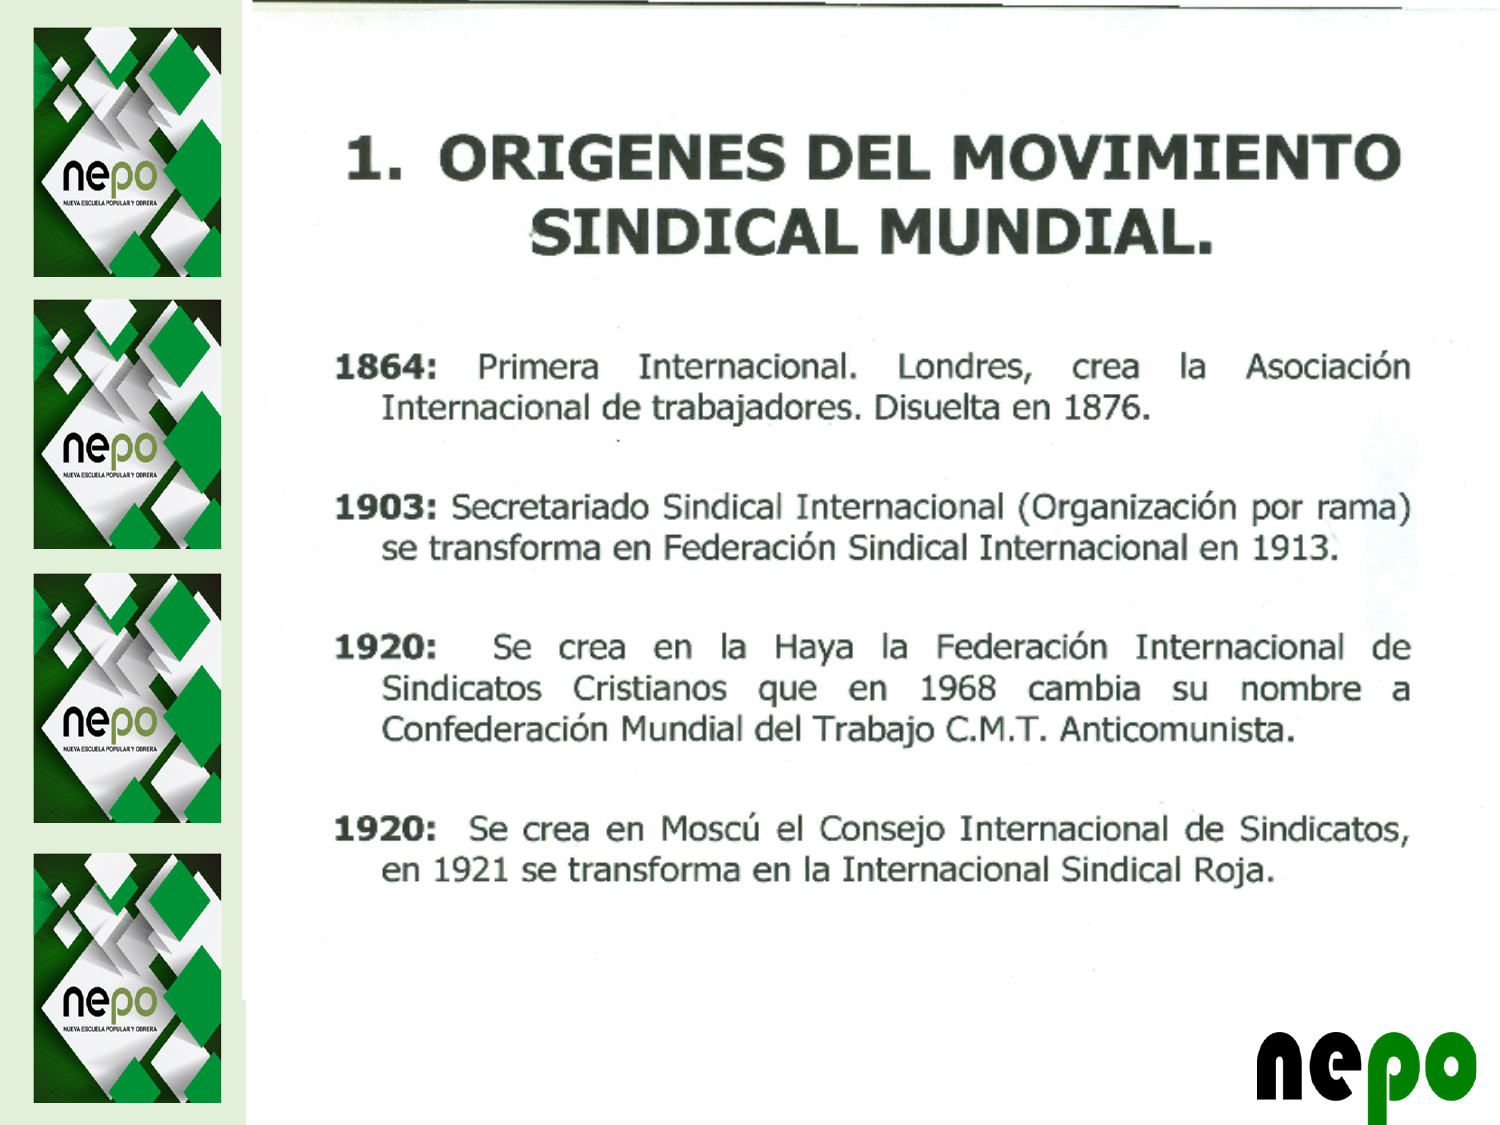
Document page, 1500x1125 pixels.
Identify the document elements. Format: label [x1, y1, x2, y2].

list [242, 0, 1500, 1000]
picture [0, 0, 246, 1125]
picture [1257, 1032, 1477, 1125]
